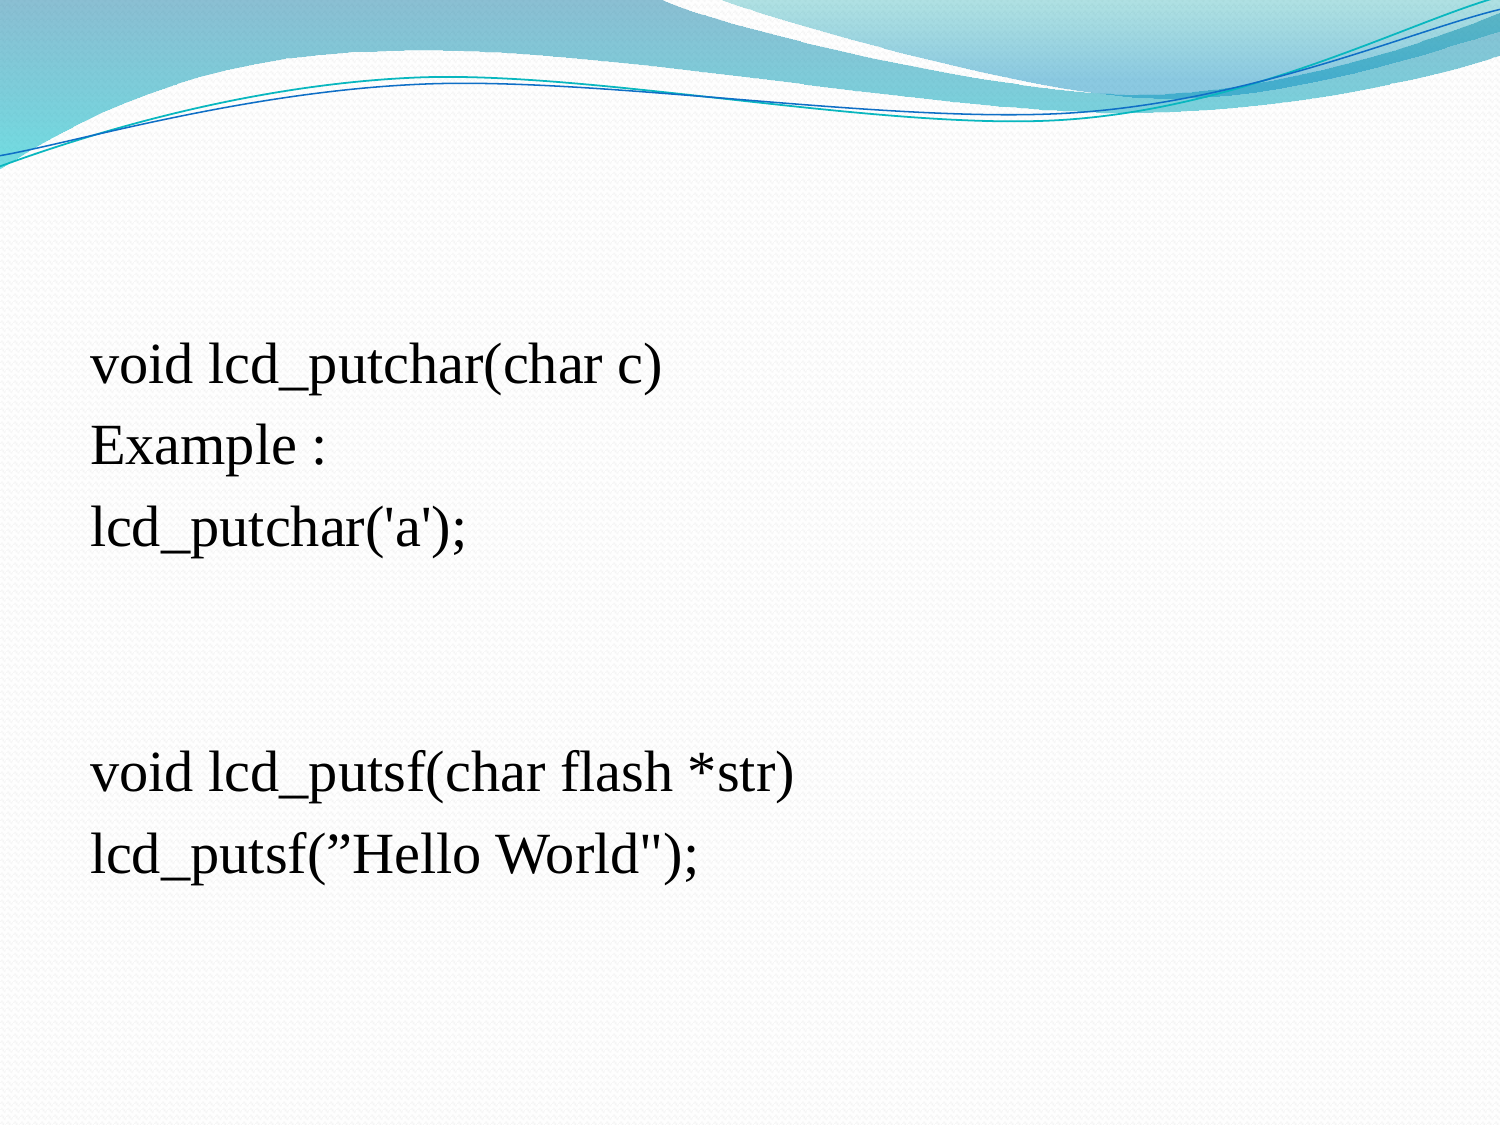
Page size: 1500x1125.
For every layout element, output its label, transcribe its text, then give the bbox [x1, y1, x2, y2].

list void lcd_putchar(char c) Example : lcd_putchar('a'); void lcd_putsf(char flash *str) lcd_putsf(”Hello World"); [75, 317, 1425, 1038]
